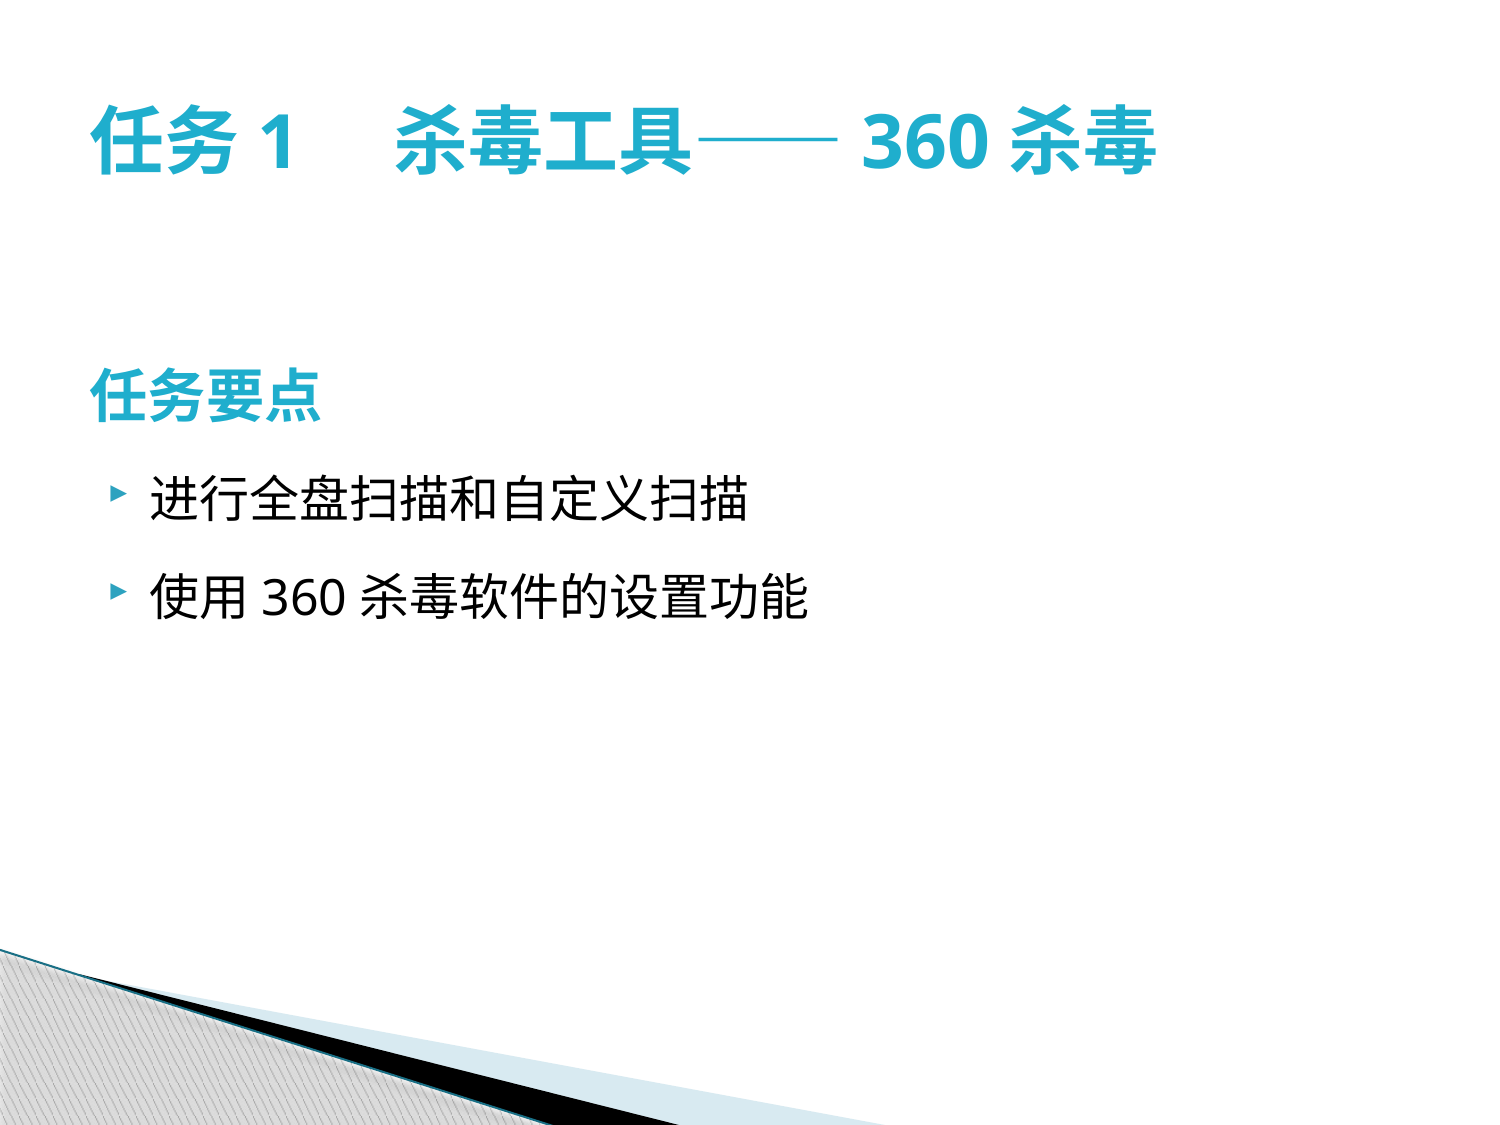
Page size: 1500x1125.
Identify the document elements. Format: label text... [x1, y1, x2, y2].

list 任务要点 进行全盘扫描和自定义扫描 使用360杀毒软件的设置功能 [75, 309, 1425, 953]
title 任务1 杀毒工具——360杀毒 [75, 45, 1425, 233]
